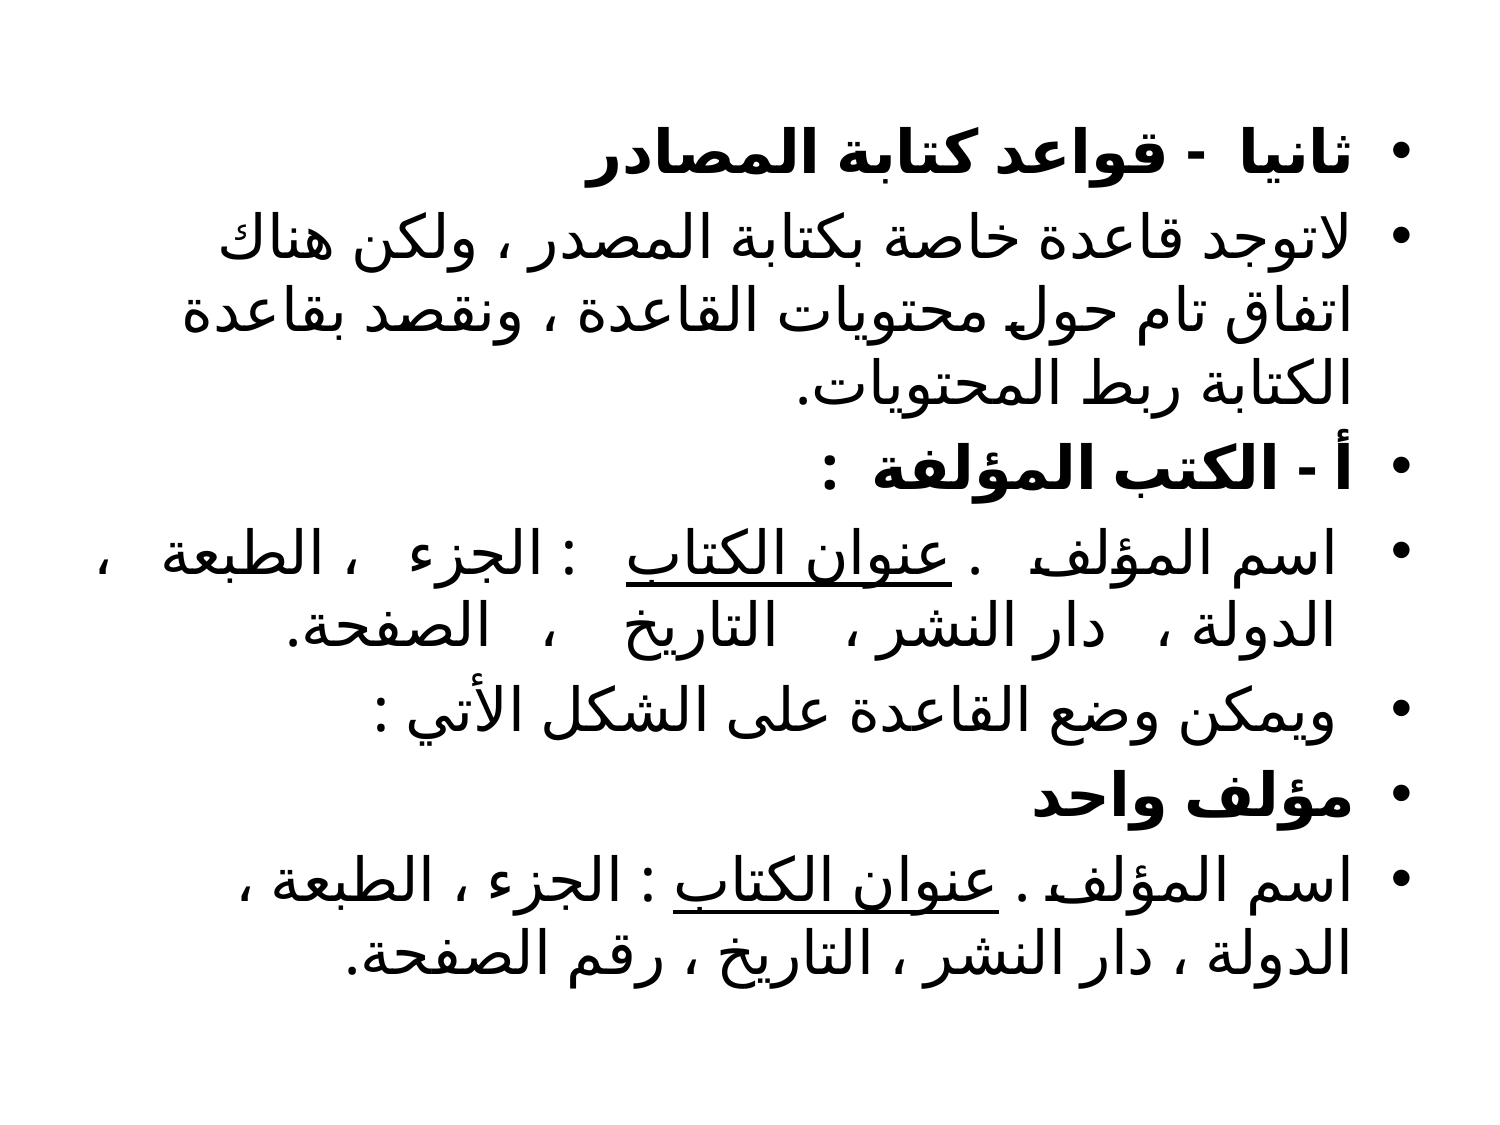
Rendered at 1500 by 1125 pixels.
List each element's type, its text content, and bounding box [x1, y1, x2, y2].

list ثانيا - قواعد كتابة المصادر لاتوجد قاعدة خاصة بكتابة المصدر ، ولكن هناك اتفاق تام حول محتويات القاعدة ، ونقصد بقاعدة الكتابة ربط المحتويات. أ - الكتب المؤلفة : اسم المؤلف . عنوان الكتاب : الجزء ، الطبعة ، الدولة ، دار النشر ، التاريخ ، الصفحة. ويمكن وضع القاعدة على الشكل الأتي : مؤلف واحد اسم المؤلف . عنوان الكتاب : الجزء ، الطبعة ، الدولة ، دار النشر ، التاريخ ، رقم الصفحة. [75, 105, 1425, 1005]
